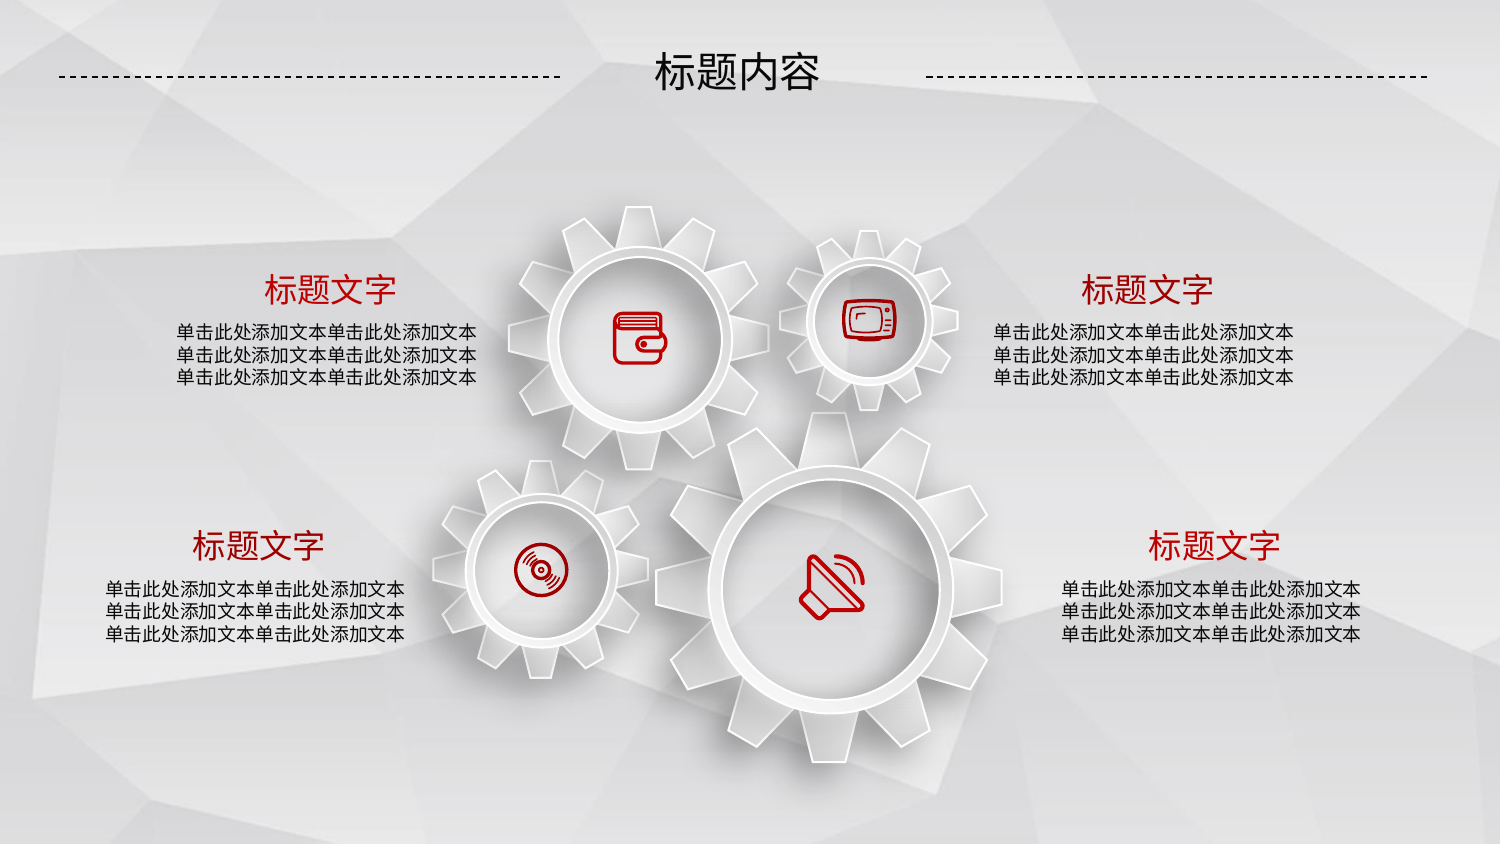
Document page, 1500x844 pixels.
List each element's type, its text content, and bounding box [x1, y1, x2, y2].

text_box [656, 413, 1002, 763]
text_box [104, 524, 421, 654]
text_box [508, 207, 769, 470]
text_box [780, 230, 958, 411]
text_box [176, 268, 493, 397]
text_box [433, 460, 648, 678]
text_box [993, 268, 1310, 397]
picture [0, 0, 1500, 844]
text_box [1061, 524, 1377, 654]
text_box 标题内容 [608, 38, 868, 104]
